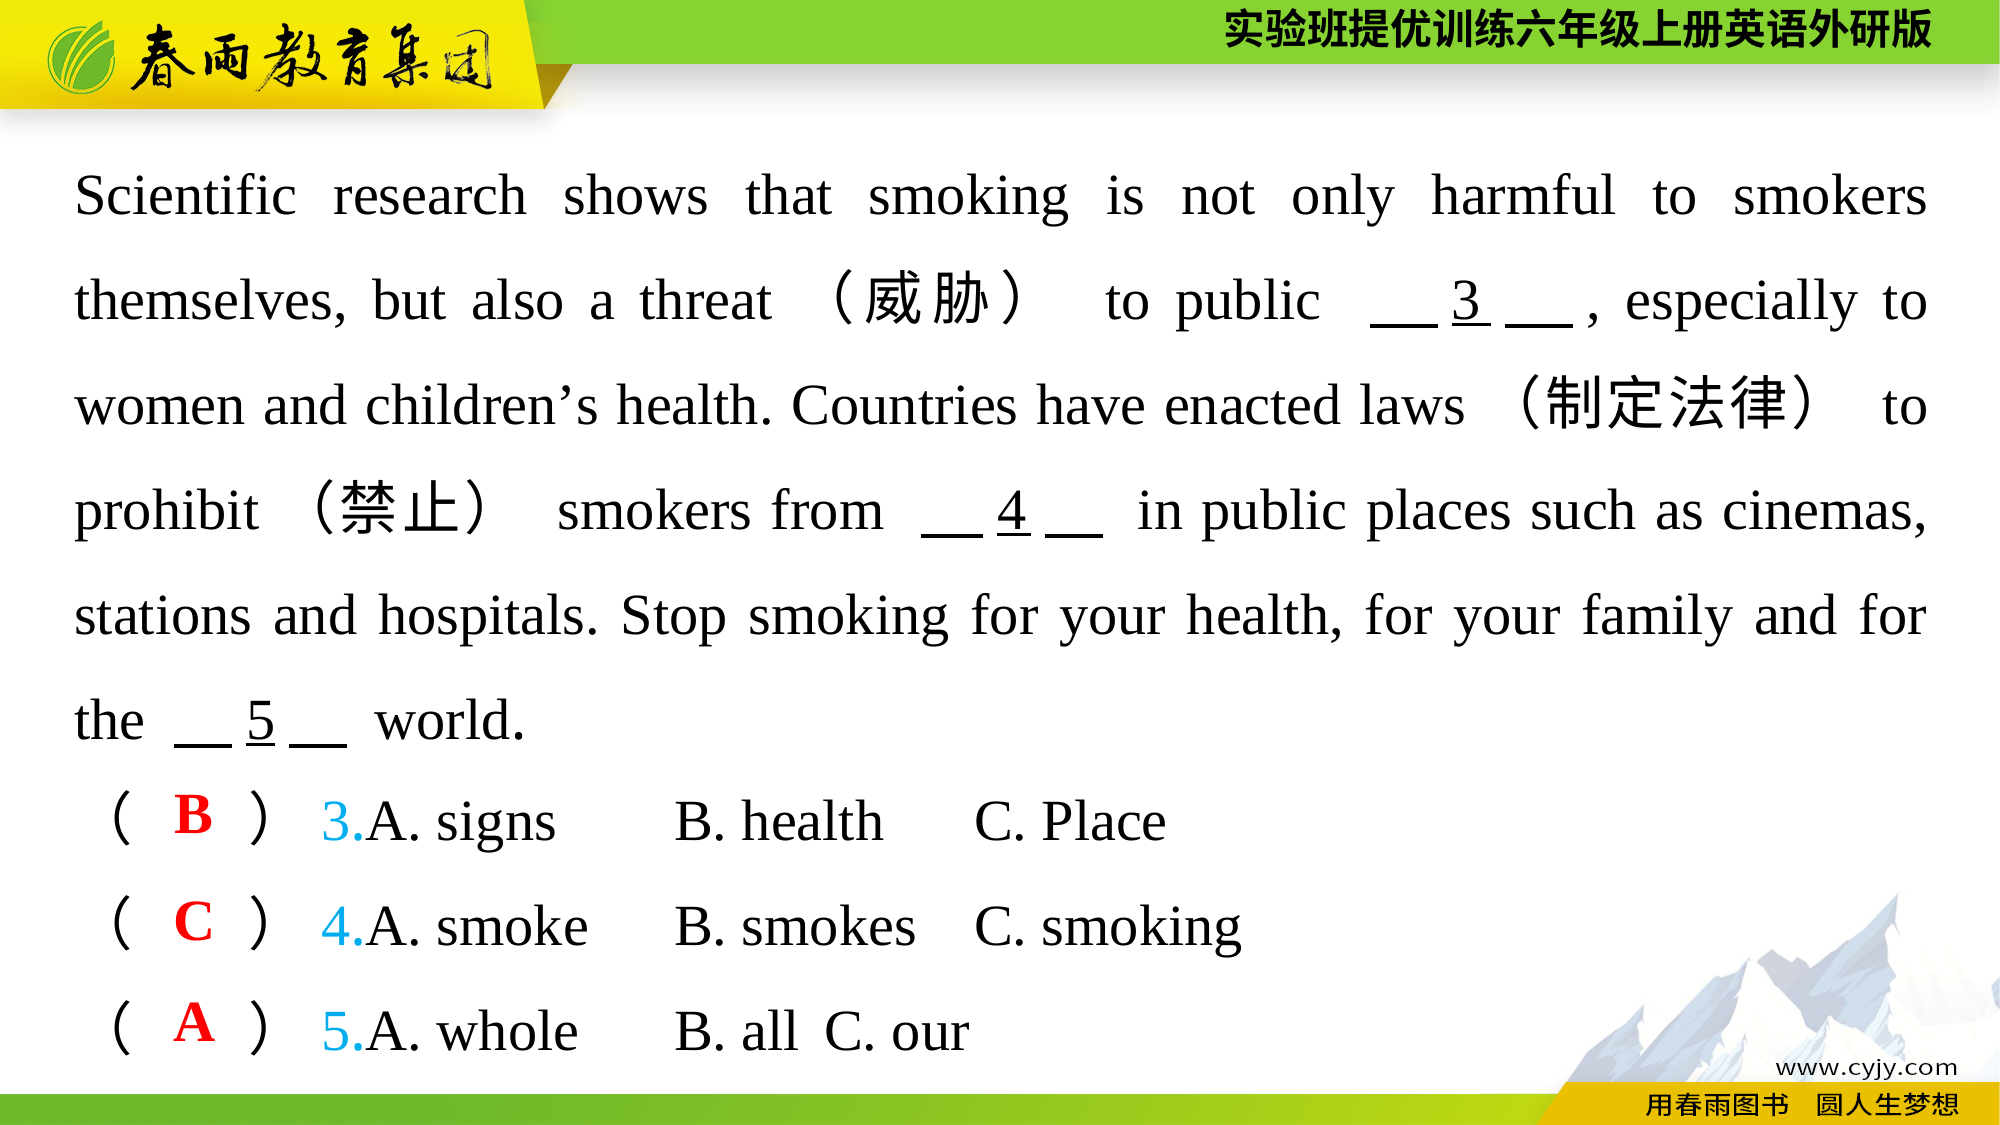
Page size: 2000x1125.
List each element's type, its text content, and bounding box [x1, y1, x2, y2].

text_box A [158, 976, 233, 1061]
text_box C [158, 874, 256, 960]
text_box （ ）3.A. signs B. health C. Place （ ）4.A. smoke B. smokes C. smoking （ ）5.A. whole B. all C. our [59, 739, 1944, 1070]
text_box B [159, 768, 233, 853]
list Scientific research shows that smoking is not only harmful to smokers themselves, but also a threat（威胁） to public 3 , especially to women and children’s health. Countries have enacted laws（制定法律） to prohibit（禁止） smokers from 4 in public places such as cinemas, stations and hospitals. Stop smoking for your health, for your family and for the 5 world. [59, 113, 1944, 739]
picture [0, 0, 2000, 1125]
